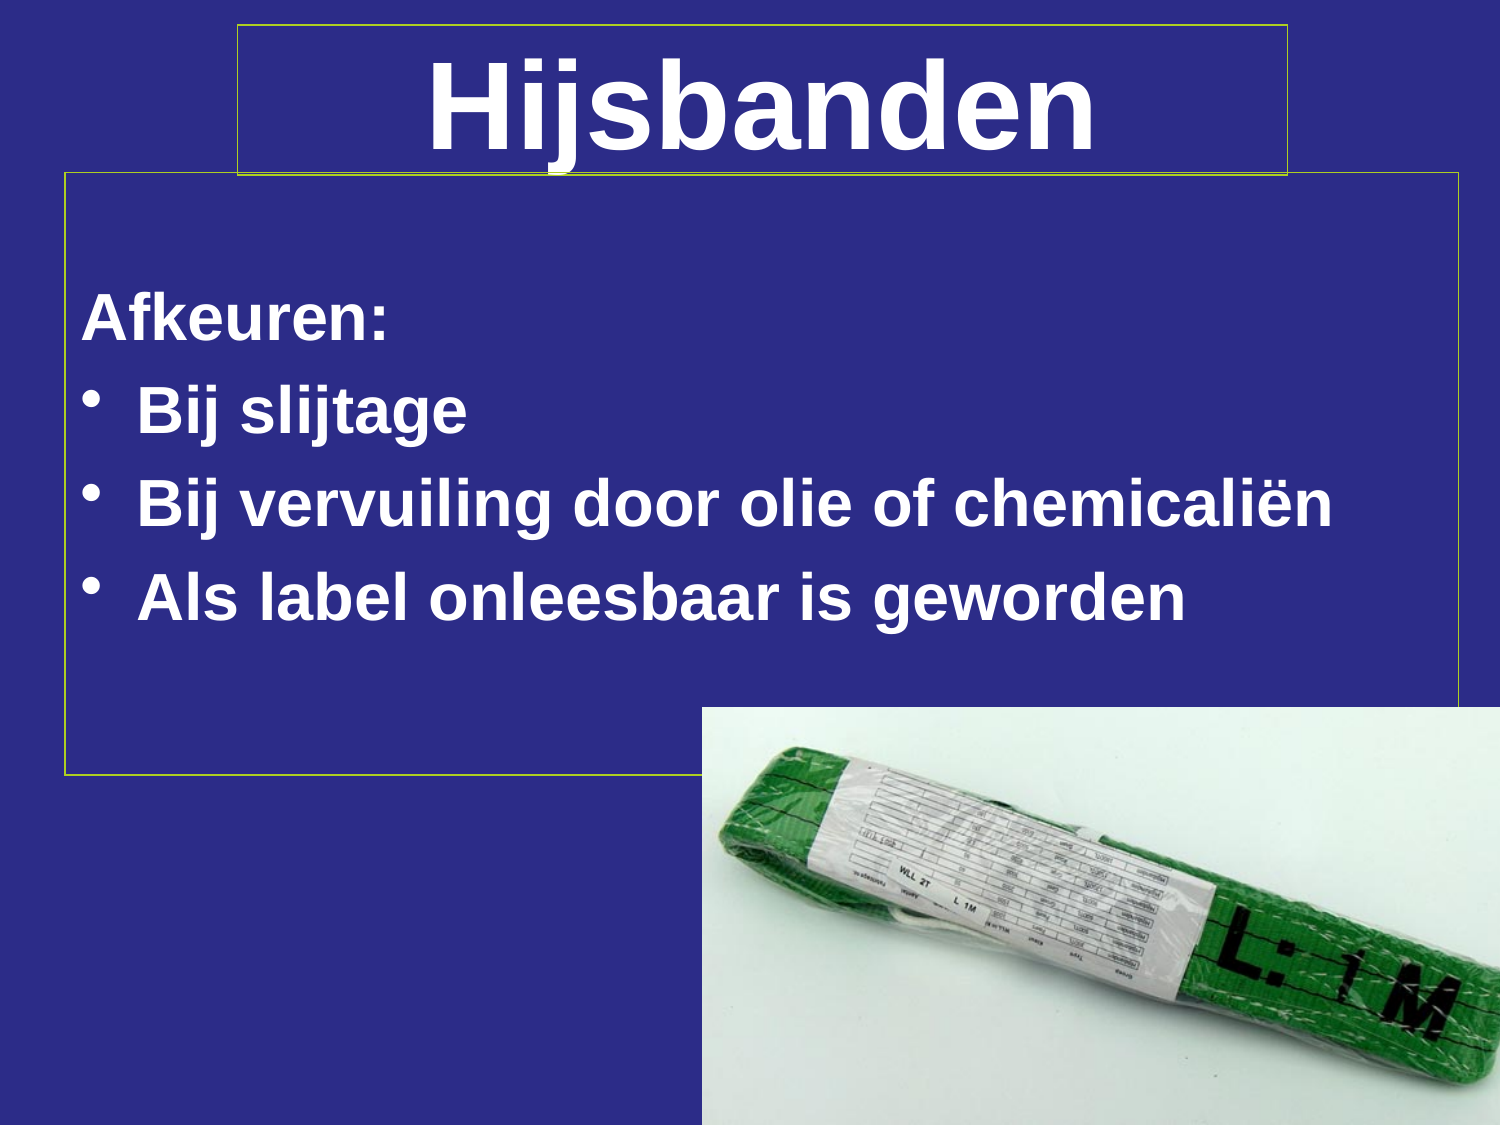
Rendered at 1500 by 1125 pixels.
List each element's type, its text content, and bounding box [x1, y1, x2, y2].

list Afkeuren: Bij slijtage Bij vervuiling door olie of chemicaliën Als label onleesbaar is geworden [64, 172, 1459, 776]
picture [702, 706, 1500, 1125]
title Hijsbanden [237, 24, 1288, 172]
